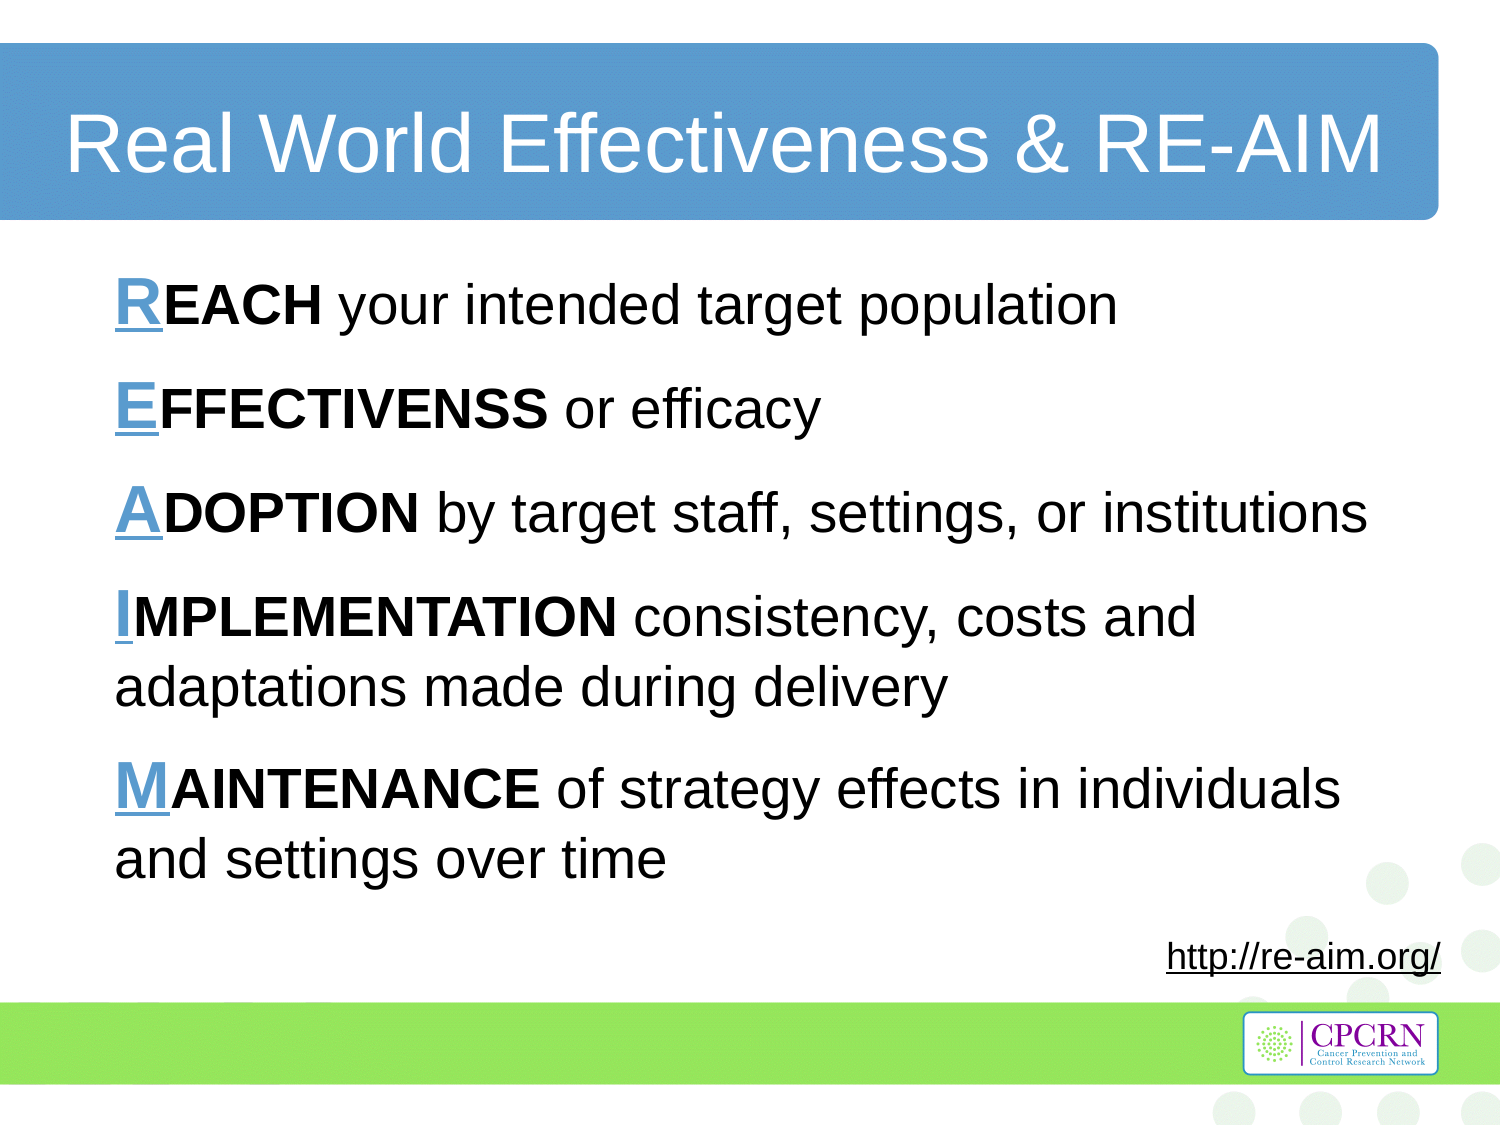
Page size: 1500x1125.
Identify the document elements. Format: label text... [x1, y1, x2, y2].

text_box REACH your intended target population EFFECTIVENSS or efficacy ADOPTION by target staff, settings, or institutions IMPLEMENTATION consistency, costs and adaptations made during delivery MAINTENANCE of strategy effects in individuals and settings over time [99, 249, 1425, 956]
picture [0, 0, 1500, 1125]
text_box http://re-aim.org/ [1151, 924, 1467, 985]
title Real World Effectiveness & RE-AIM [24, 45, 1425, 233]
